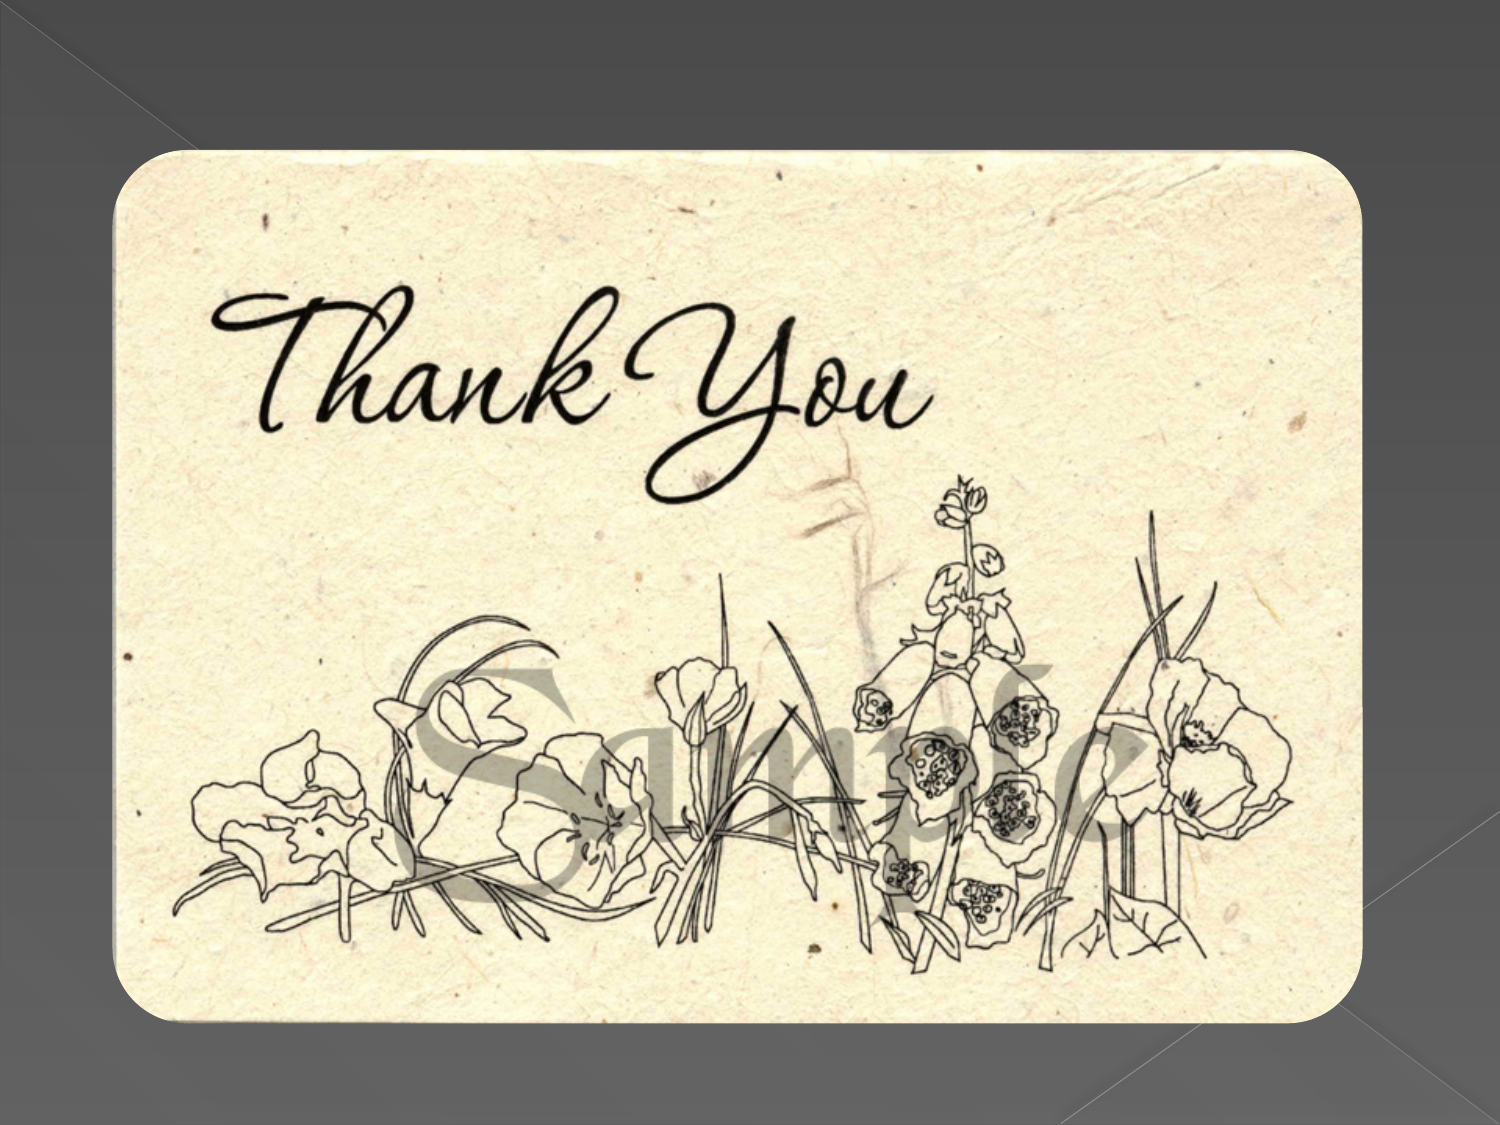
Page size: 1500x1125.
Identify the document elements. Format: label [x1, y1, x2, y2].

picture [112, 149, 1363, 1024]
